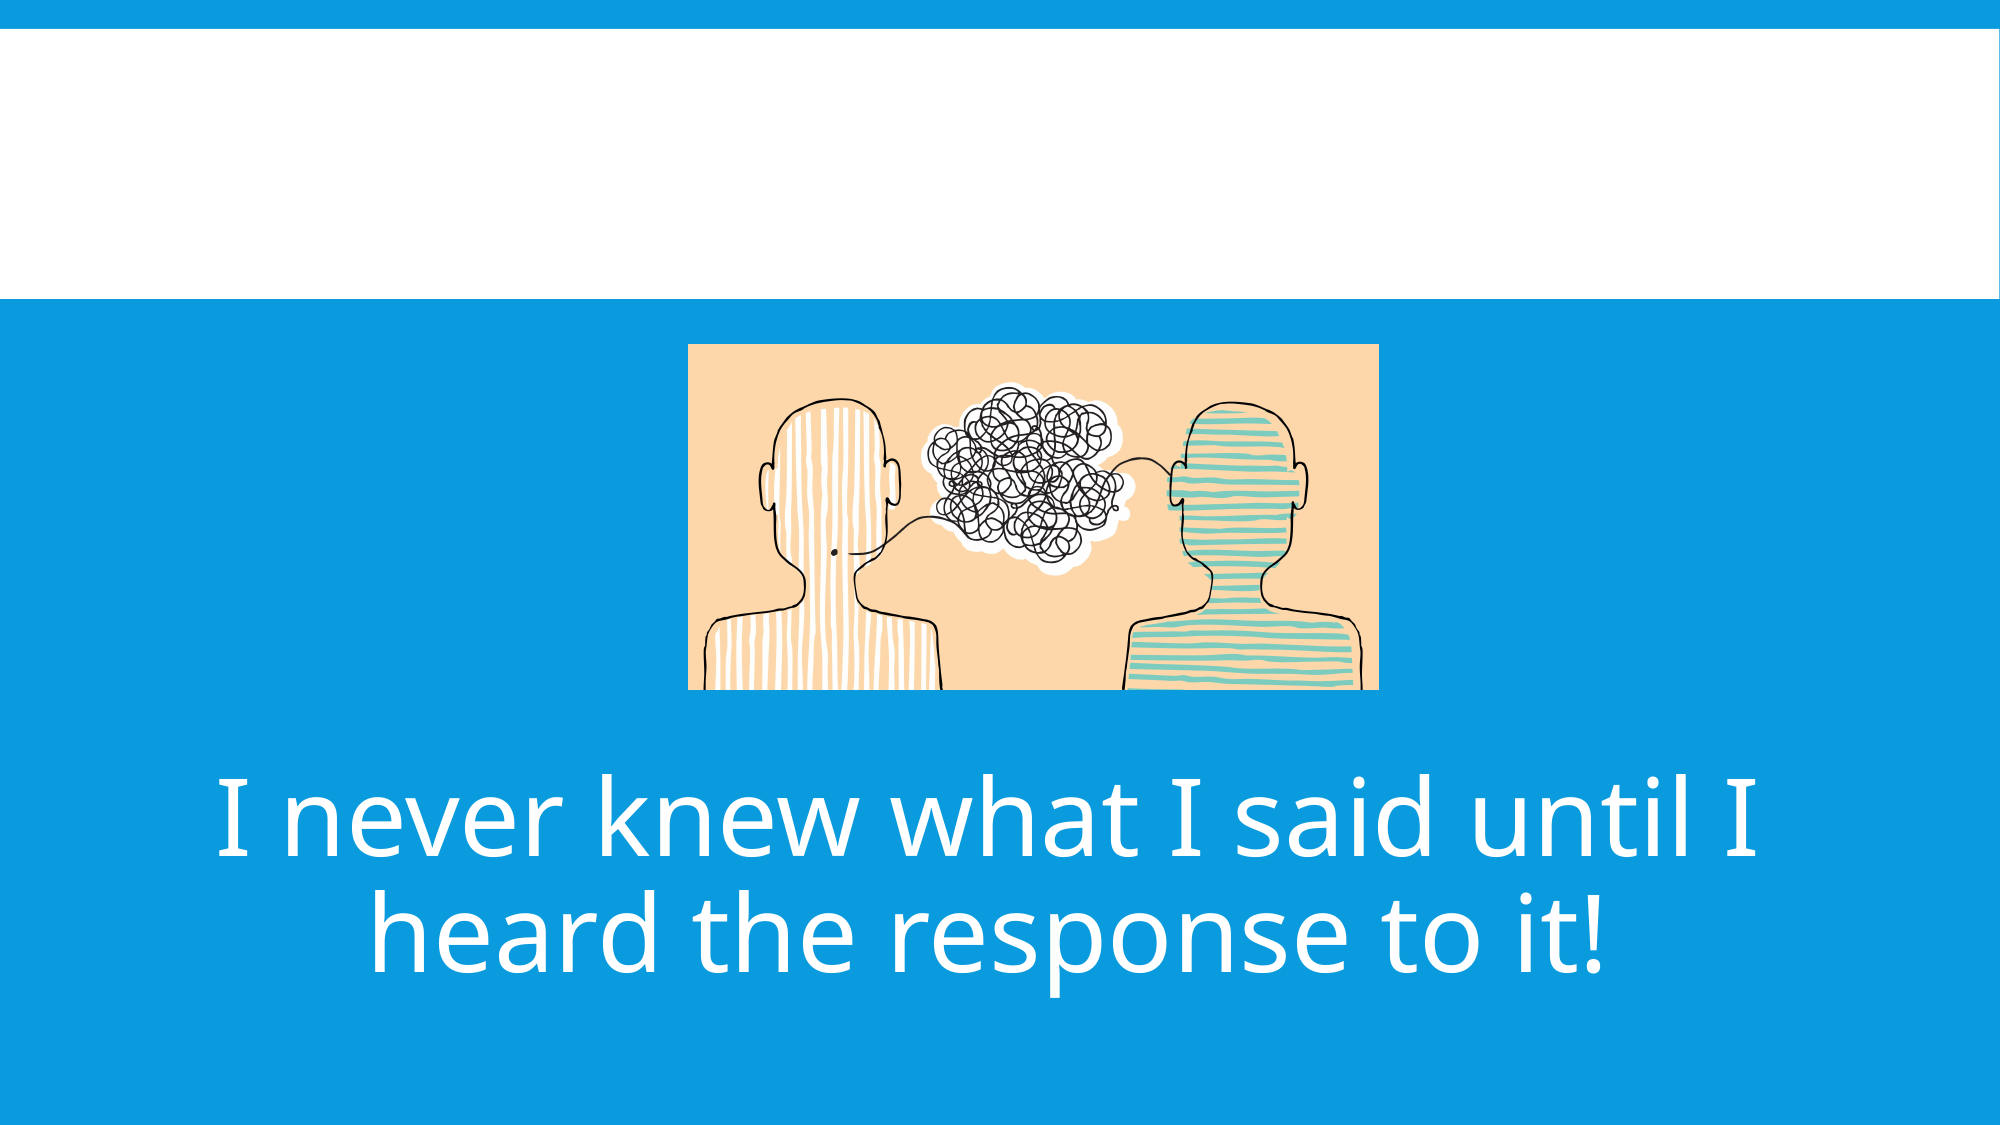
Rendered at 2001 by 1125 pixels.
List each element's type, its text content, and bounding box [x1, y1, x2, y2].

picture [689, 345, 1378, 689]
list The great enemy of communication is the illusion of it I never knew what I said until I heard the response to it! [113, 60, 1863, 1014]
